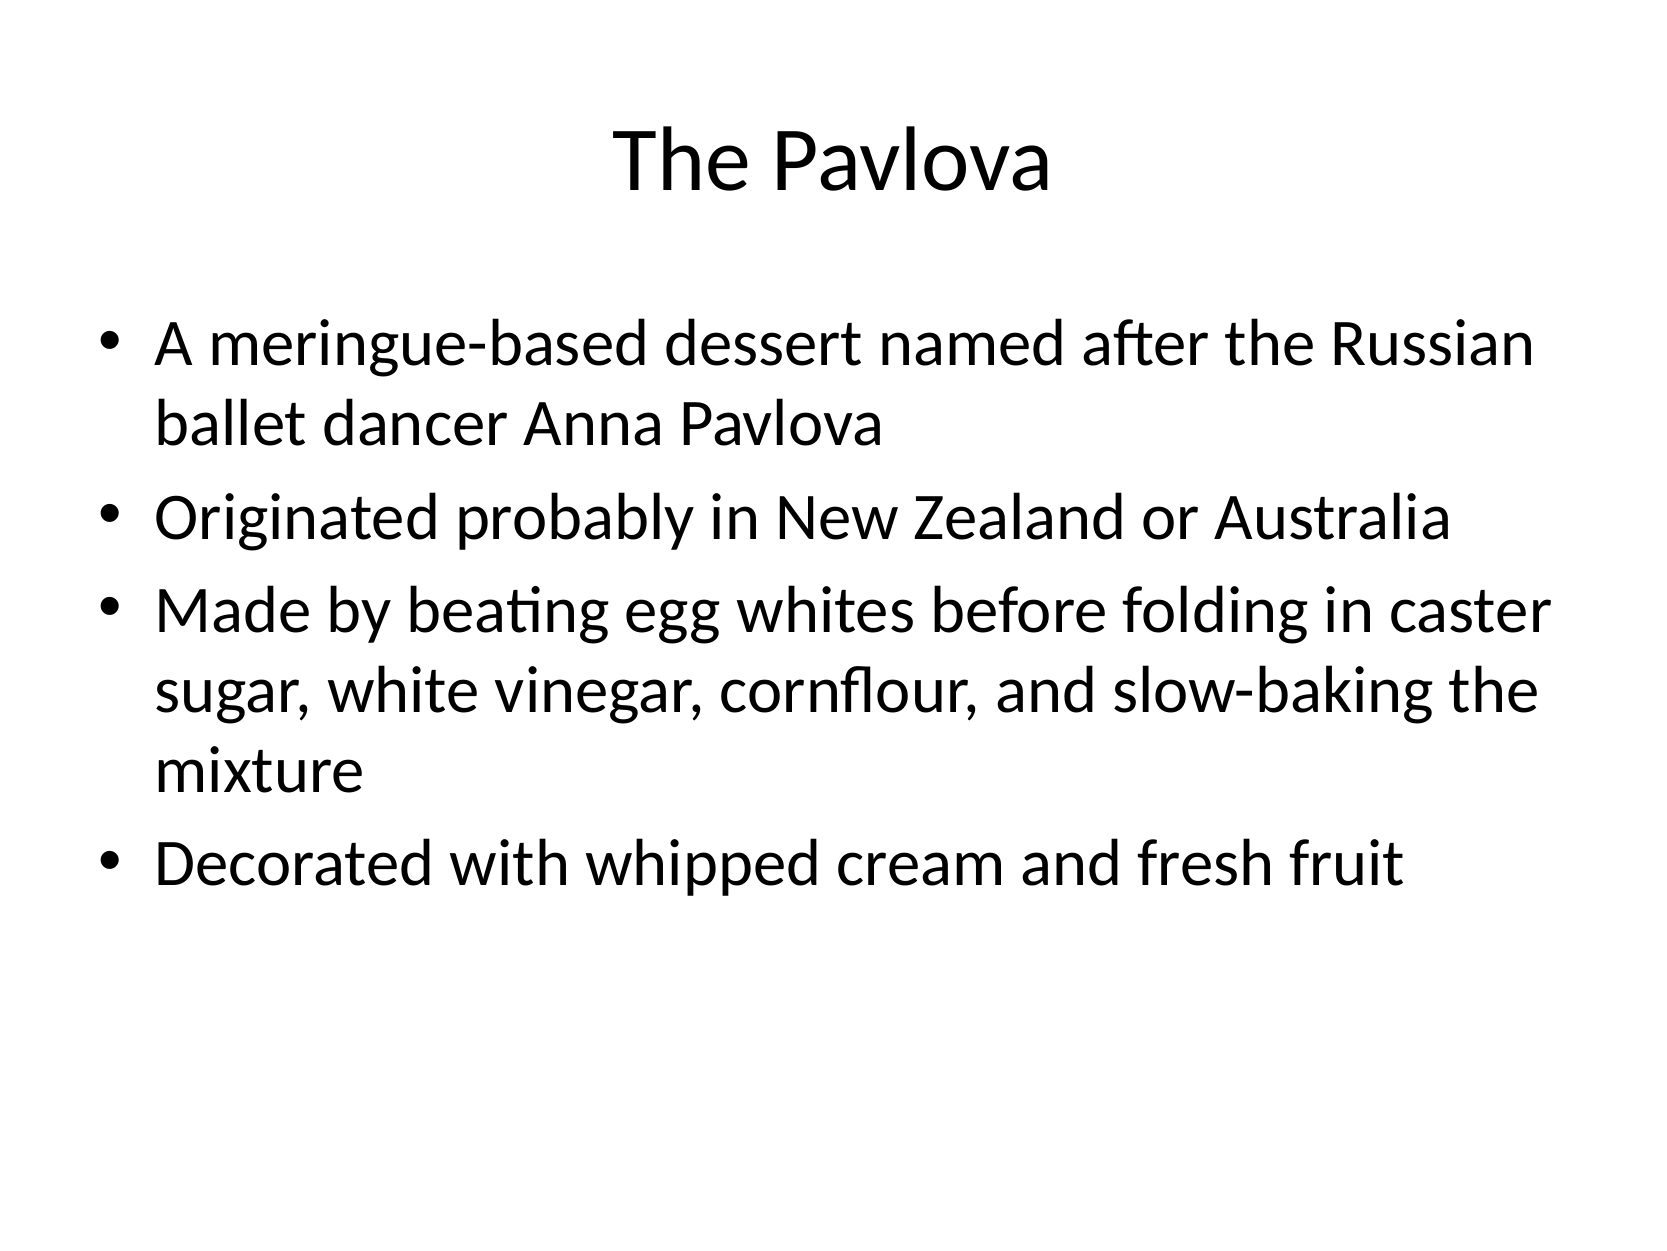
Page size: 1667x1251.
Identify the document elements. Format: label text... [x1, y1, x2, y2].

list A meringue-based dessert named after the Russian ballet dancer Anna Pavlova Originated probably in New Zealand or Australia Made by beating egg whites before folding in caster sugar, white vinegar, cornflour, and slow-baking the mixture Decorated with whipped cream and fresh fruit [83, 291, 1584, 1117]
title The Pavlova [83, 49, 1584, 259]
